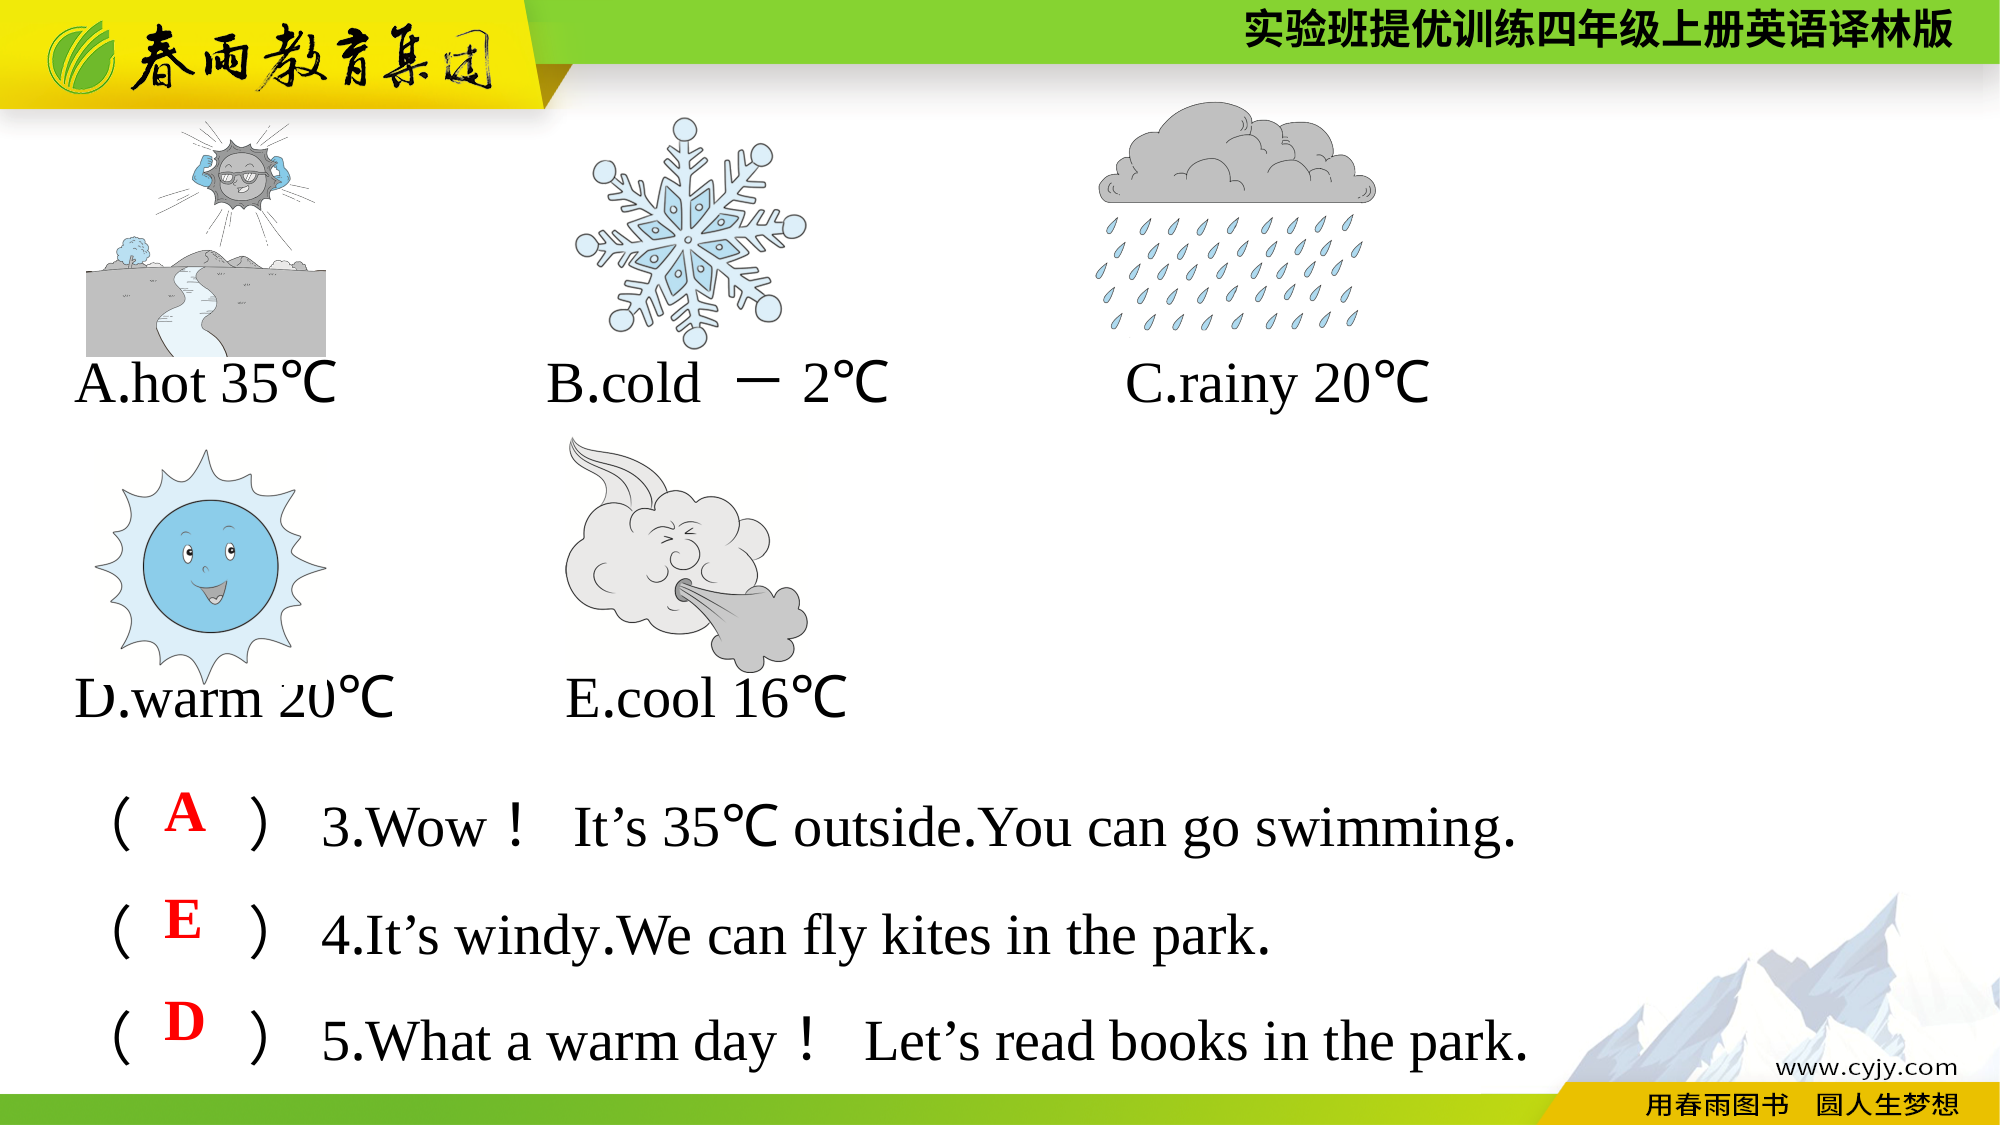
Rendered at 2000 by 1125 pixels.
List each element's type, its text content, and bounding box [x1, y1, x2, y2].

text_box A.hot 35℃ B.cold －2℃ C.rainy 20℃ D.warm 20℃ E.cool 16℃ [59, 126, 1944, 737]
picture [0, 0, 2000, 1125]
text_box （ ）4.It’s windy.We can fly kites in the park. [59, 853, 1944, 959]
text_box A [149, 765, 222, 851]
text_box E [149, 872, 219, 958]
list （ ）3.Wow！It’s 35℃ outside.You can go swimming. [59, 745, 1944, 853]
text_box D [149, 974, 222, 1060]
text_box （ ）5.What a warm day！Let’s read books in the park. [59, 959, 1944, 1080]
